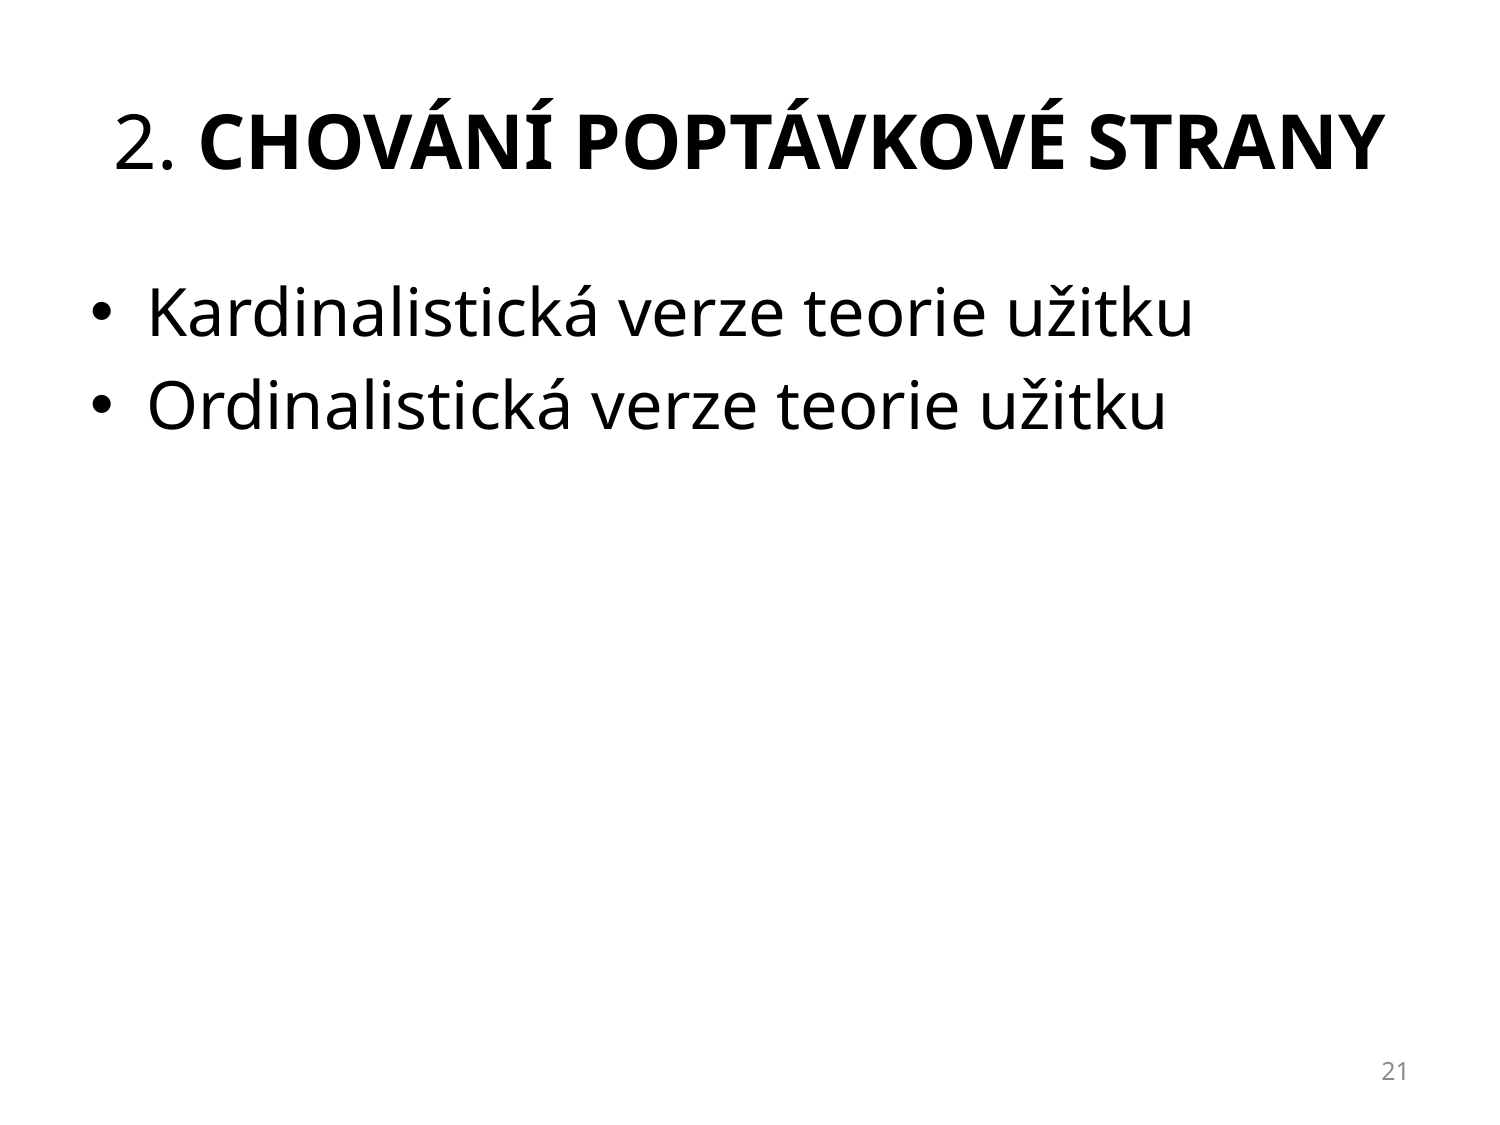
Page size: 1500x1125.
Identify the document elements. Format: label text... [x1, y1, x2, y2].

slide_number 21 [1074, 1042, 1425, 1103]
title 2. chování poptávkové strany [75, 45, 1425, 233]
list Kardinalistická verze teorie užitku Ordinalistická verze teorie užitku [75, 262, 1425, 1005]
